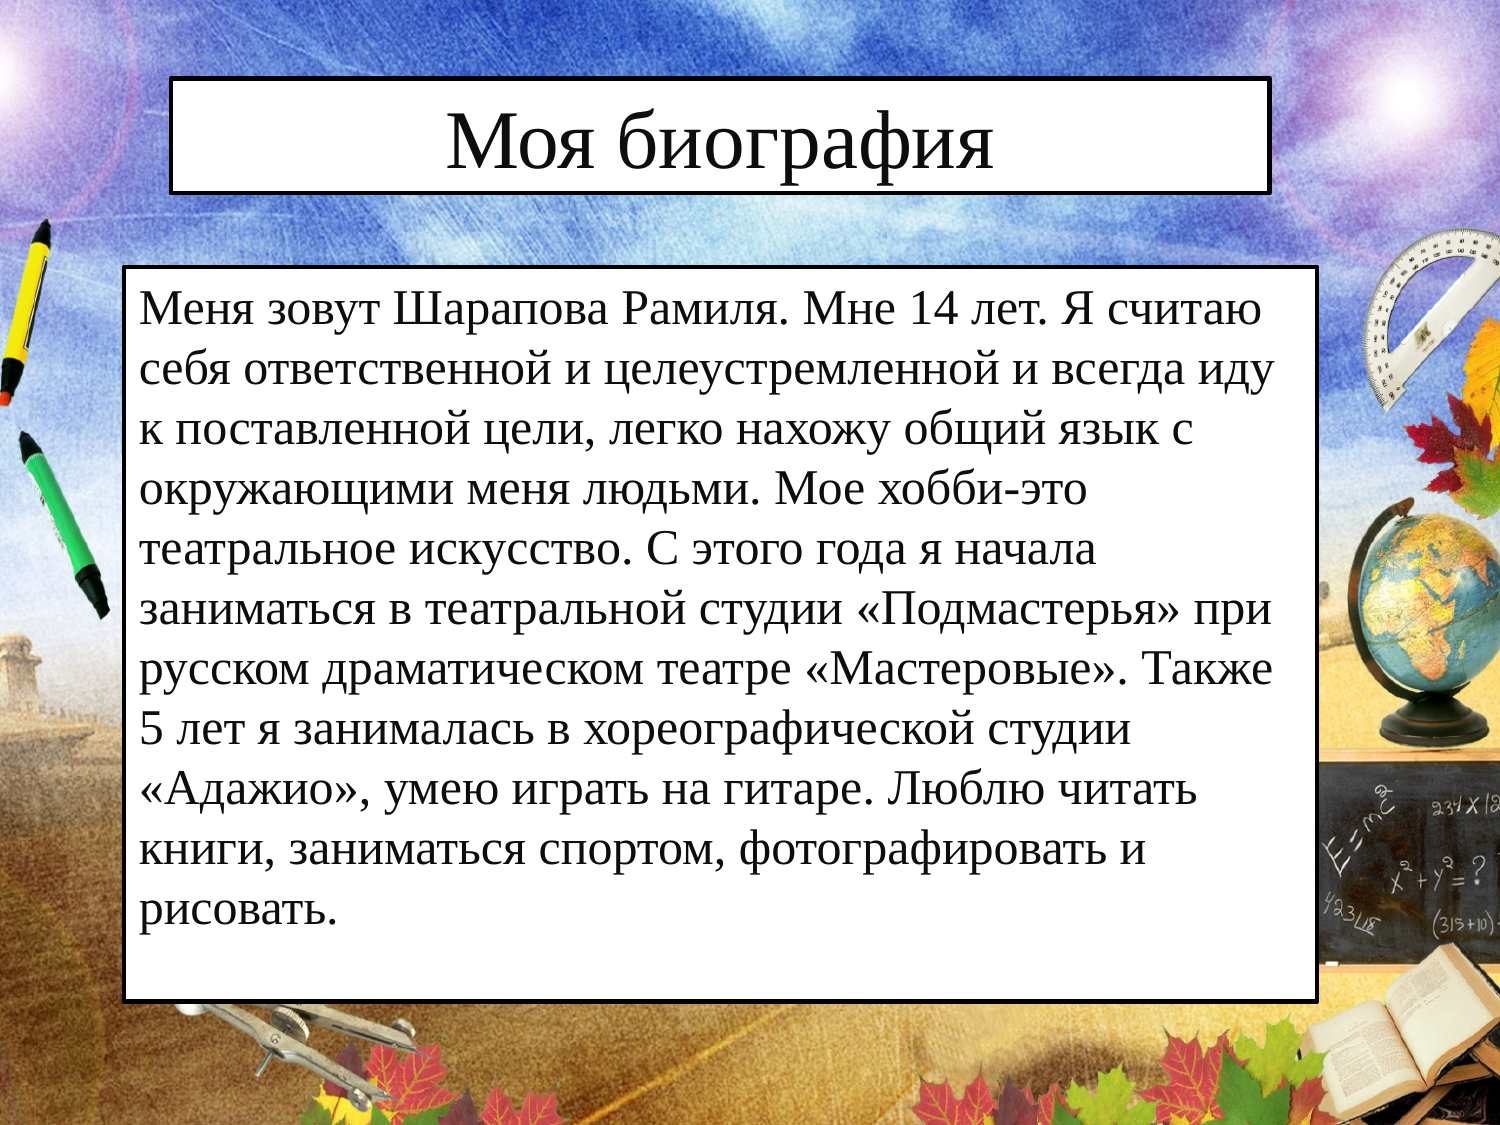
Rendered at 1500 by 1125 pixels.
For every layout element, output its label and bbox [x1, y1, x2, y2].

list [0, 0, 1500, 1125]
